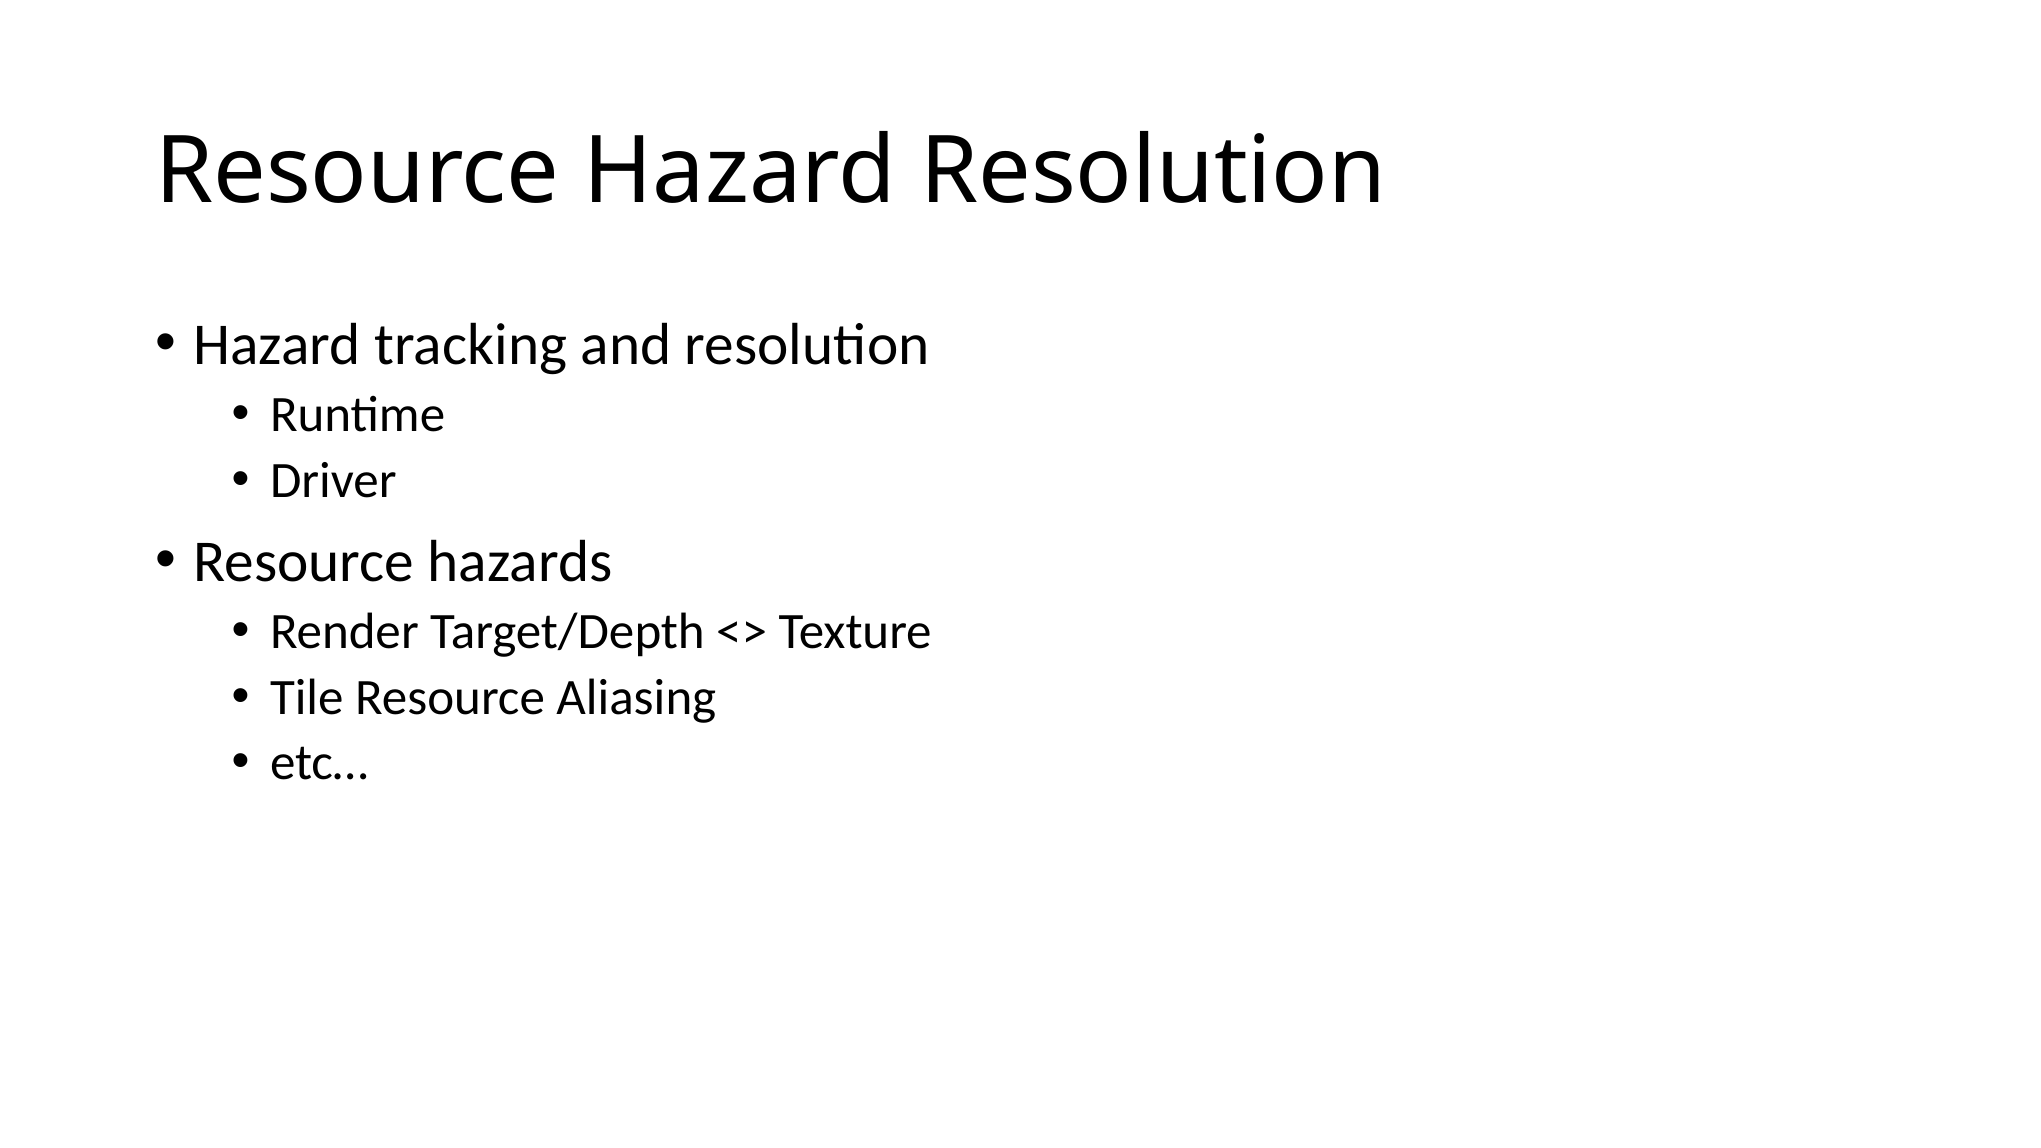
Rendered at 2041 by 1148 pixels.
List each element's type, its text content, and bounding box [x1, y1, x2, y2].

list Hazard tracking and resolution Runtime Driver Resource hazards Render Target/Depth <> Texture Tile Resource Aliasing etc… [140, 305, 1900, 1034]
title Resource Hazard Resolution [140, 61, 1900, 283]
